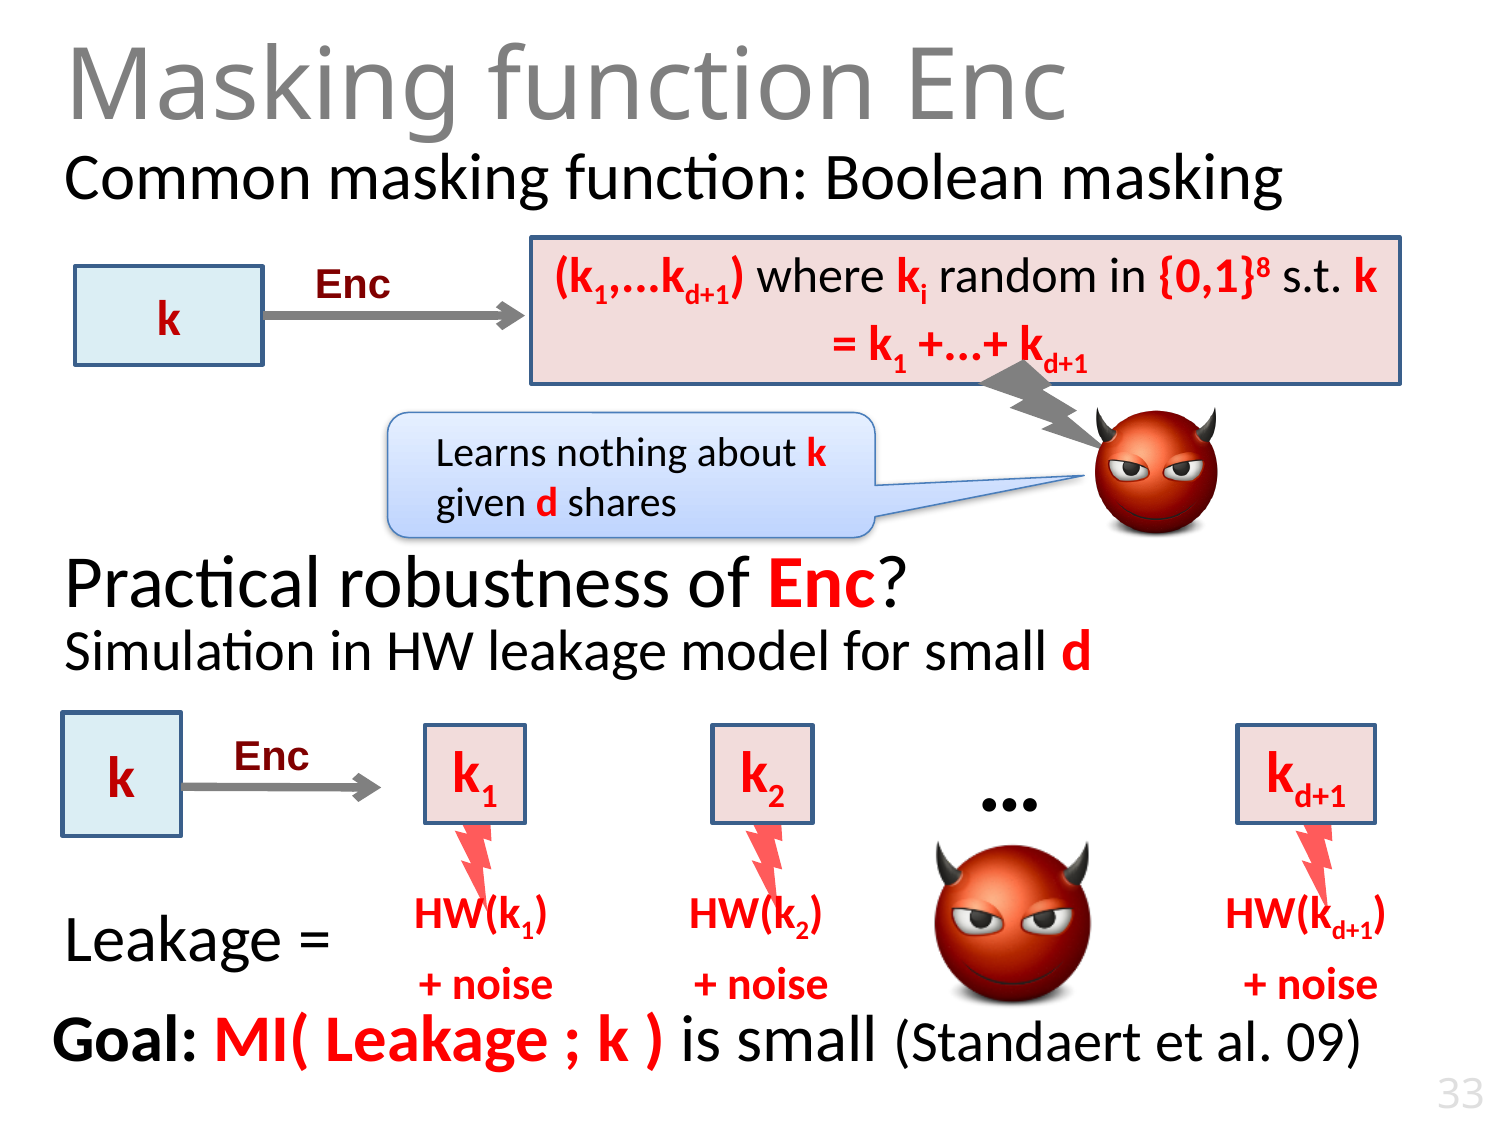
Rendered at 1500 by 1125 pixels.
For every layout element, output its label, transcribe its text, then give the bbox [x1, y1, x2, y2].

text_box Masking function Enc [50, 12, 1500, 148]
text_box Practical robustness of Enc? [49, 525, 1463, 638]
text_box k2 [710, 723, 815, 825]
text_box [1295, 825, 1333, 874]
text_box Leakage = [50, 887, 400, 987]
text_box Enc [300, 249, 494, 314]
text_box [745, 825, 783, 874]
text_box Enc [218, 721, 413, 786]
text_box Common masking function: Boolean masking [49, 125, 1463, 238]
text_box k1 [423, 723, 527, 825]
text_box HW(k1) + noise [337, 874, 612, 987]
text_box k [73, 264, 265, 367]
text_box Learns nothing about k given d shares [386, 411, 1082, 539]
text_box [454, 825, 492, 874]
text_box HW(k2) + noise [612, 874, 900, 987]
text_box HW(kd+1) + noise [1162, 874, 1450, 987]
text_box k [60, 710, 183, 838]
text_box Goal: MI( Leakage ; k ) is small (Standaert et al. 09) [37, 987, 1500, 1125]
text_box Simulation in HW leakage model for small d [50, 638, 1300, 705]
text_box (k1,...kd+1) where ki random in {0,1}8 s.t. k = k1 +...+ kd+1 [529, 235, 1402, 386]
text_box kd+1 [1235, 723, 1377, 825]
text_box [977, 359, 1082, 443]
picture [924, 837, 1101, 1013]
text_box … [962, 712, 1088, 813]
picture [1087, 404, 1226, 542]
